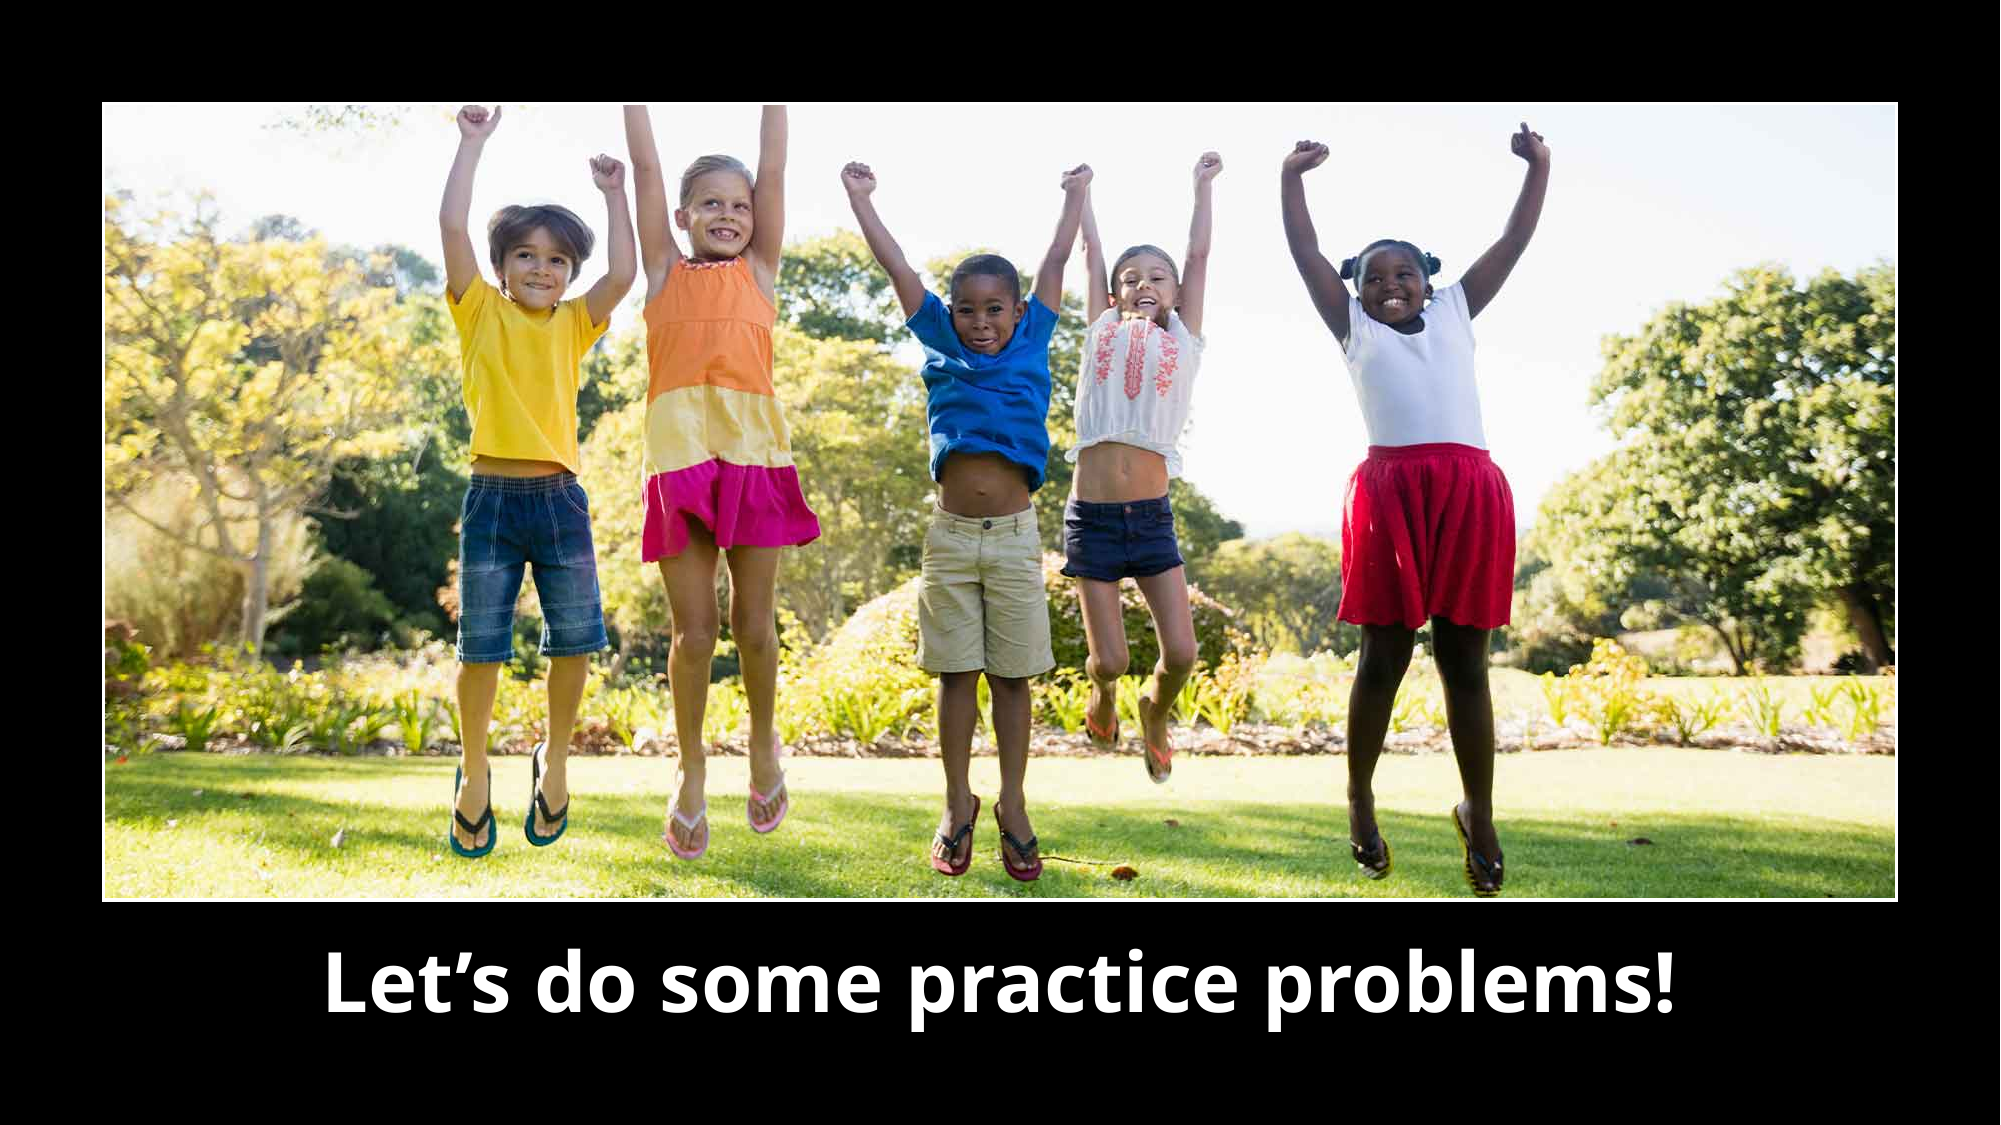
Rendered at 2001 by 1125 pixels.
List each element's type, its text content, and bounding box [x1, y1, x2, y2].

title Let’s do some practice problems! [105, 933, 1895, 1039]
picture [104, 104, 1895, 899]
